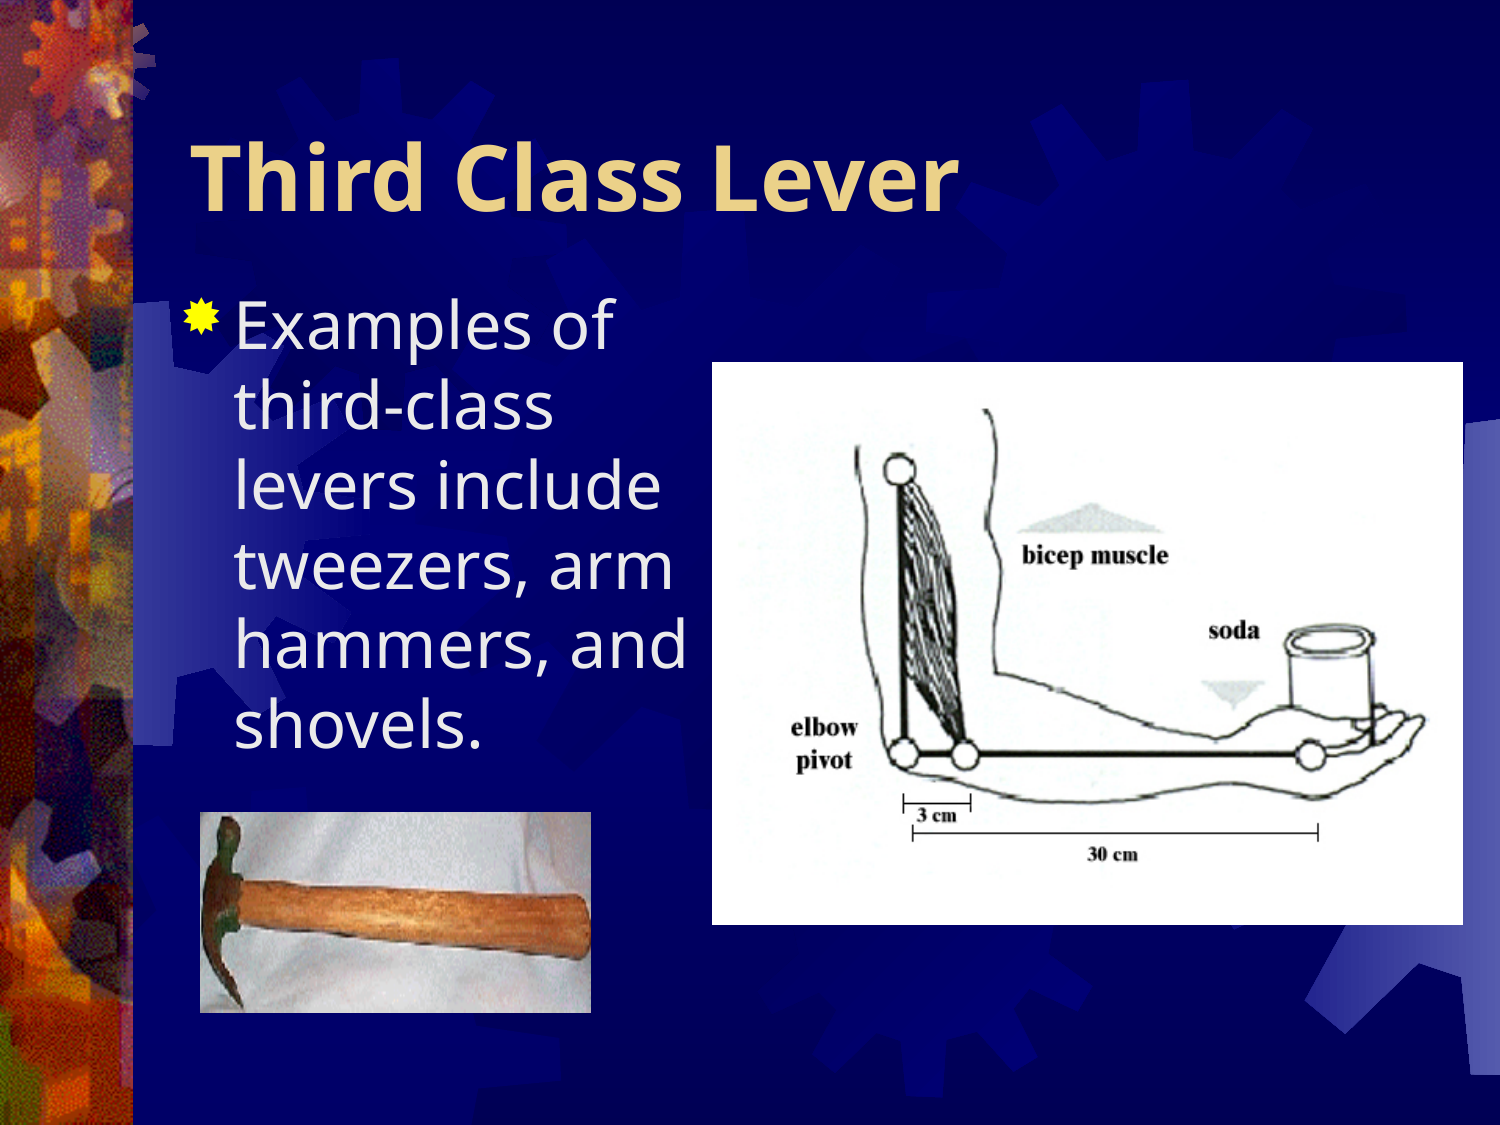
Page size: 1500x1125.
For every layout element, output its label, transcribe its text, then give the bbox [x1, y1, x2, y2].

picture [199, 812, 591, 1013]
title Third Class Lever [174, 49, 1451, 238]
list Examples of third-class levers include tweezers, arm hammers, and shovels. [162, 274, 713, 951]
picture [712, 362, 1463, 926]
picture [0, 0, 133, 1125]
